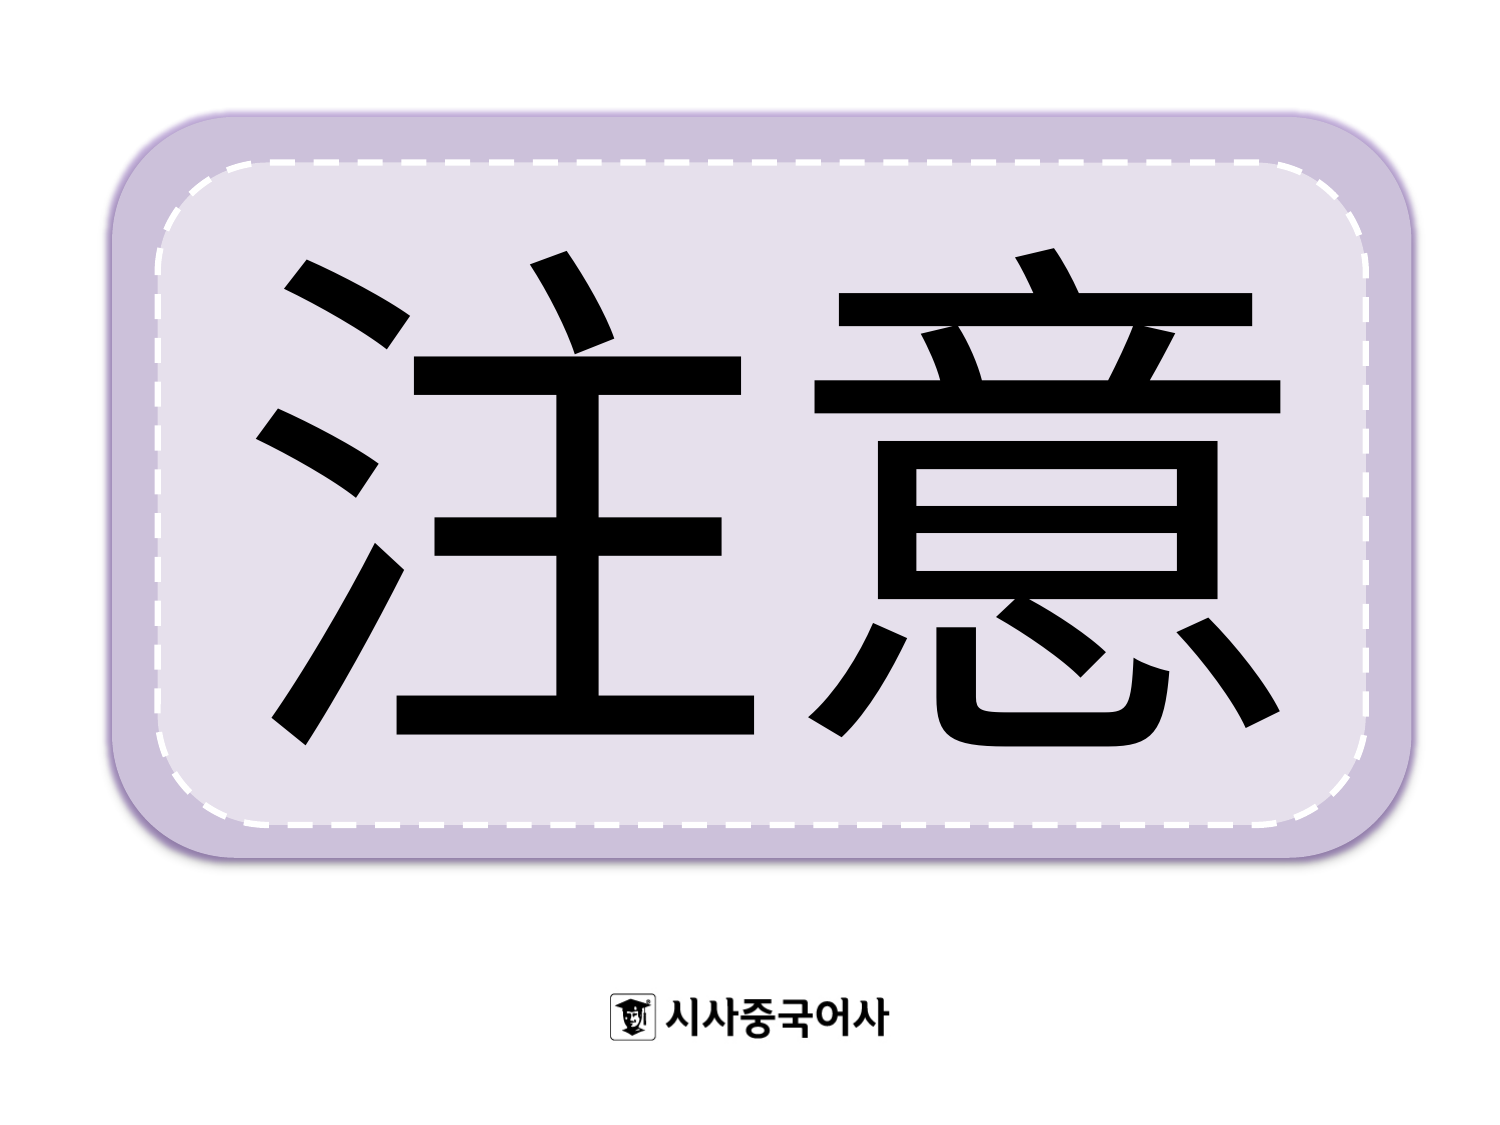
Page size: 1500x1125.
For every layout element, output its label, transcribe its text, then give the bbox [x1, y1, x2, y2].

picture [602, 987, 898, 1047]
text_box 注意 [171, 160, 1380, 824]
